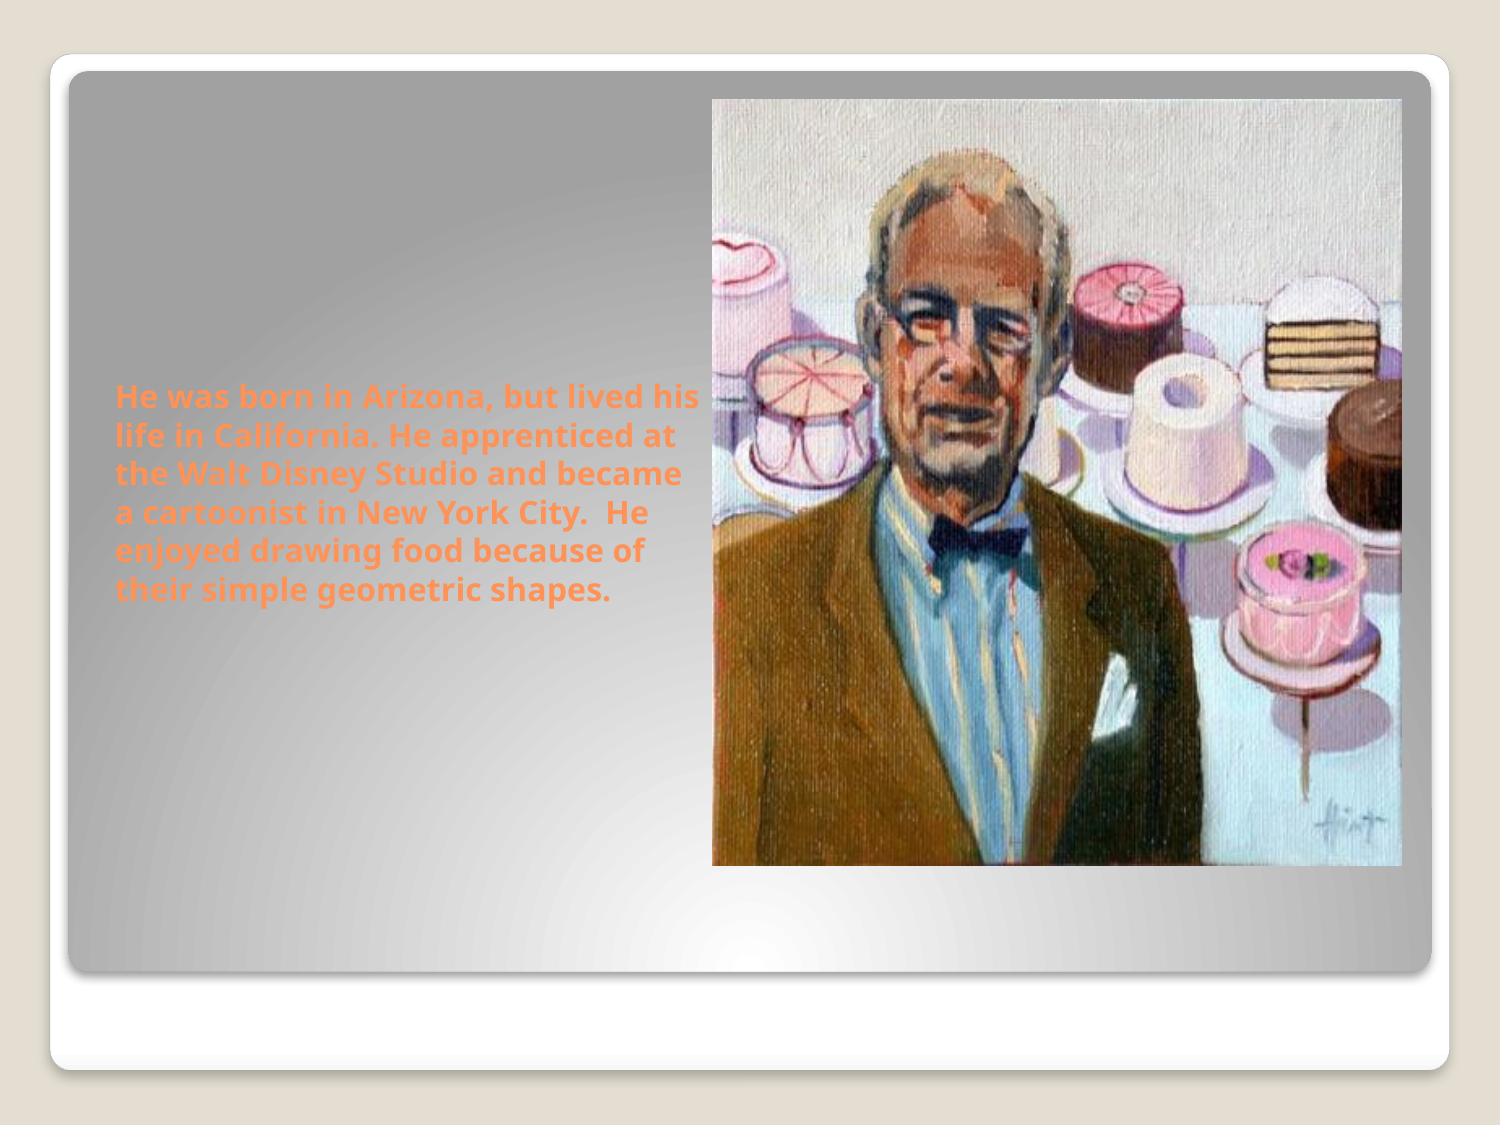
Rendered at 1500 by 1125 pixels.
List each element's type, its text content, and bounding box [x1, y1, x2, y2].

picture [712, 99, 1402, 866]
title He was born in Arizona, but lived his life in California. He apprenticed at the Walt Disney Studio and became a cartoonist in New York City. He enjoyed drawing food because of their simple geometric shapes. [99, 212, 704, 615]
